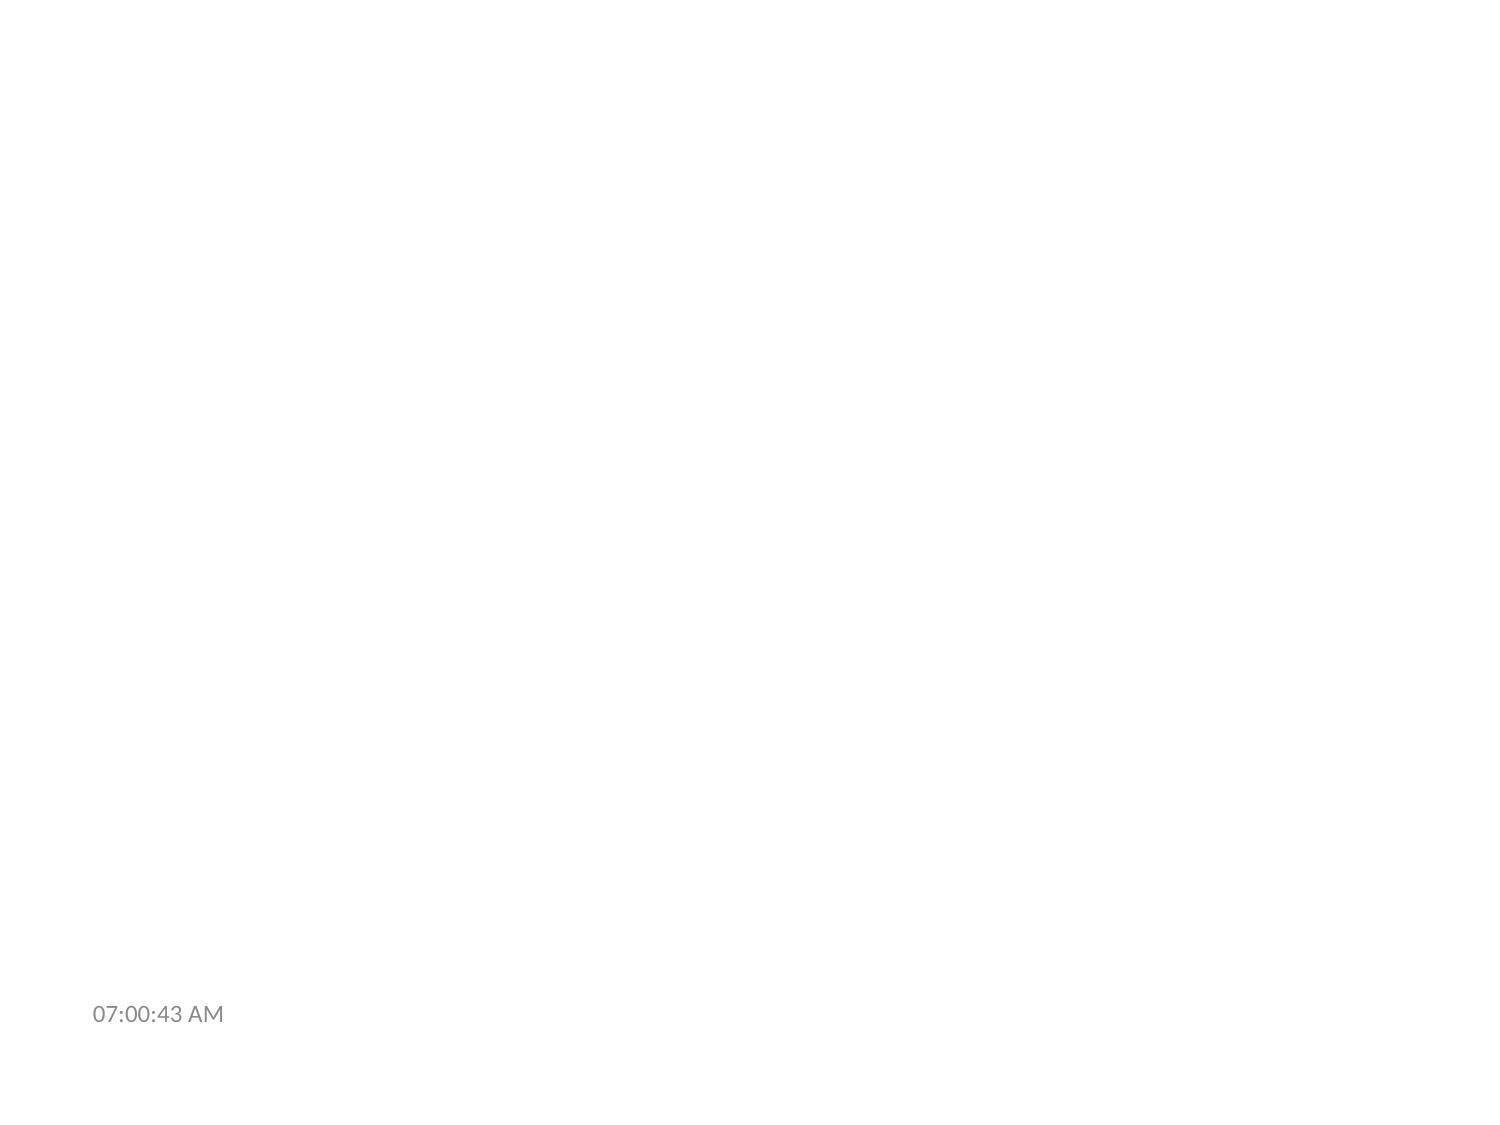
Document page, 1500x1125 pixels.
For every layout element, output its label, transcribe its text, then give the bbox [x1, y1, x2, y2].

text_box 3:35:09 PM [77, 982, 428, 1043]
